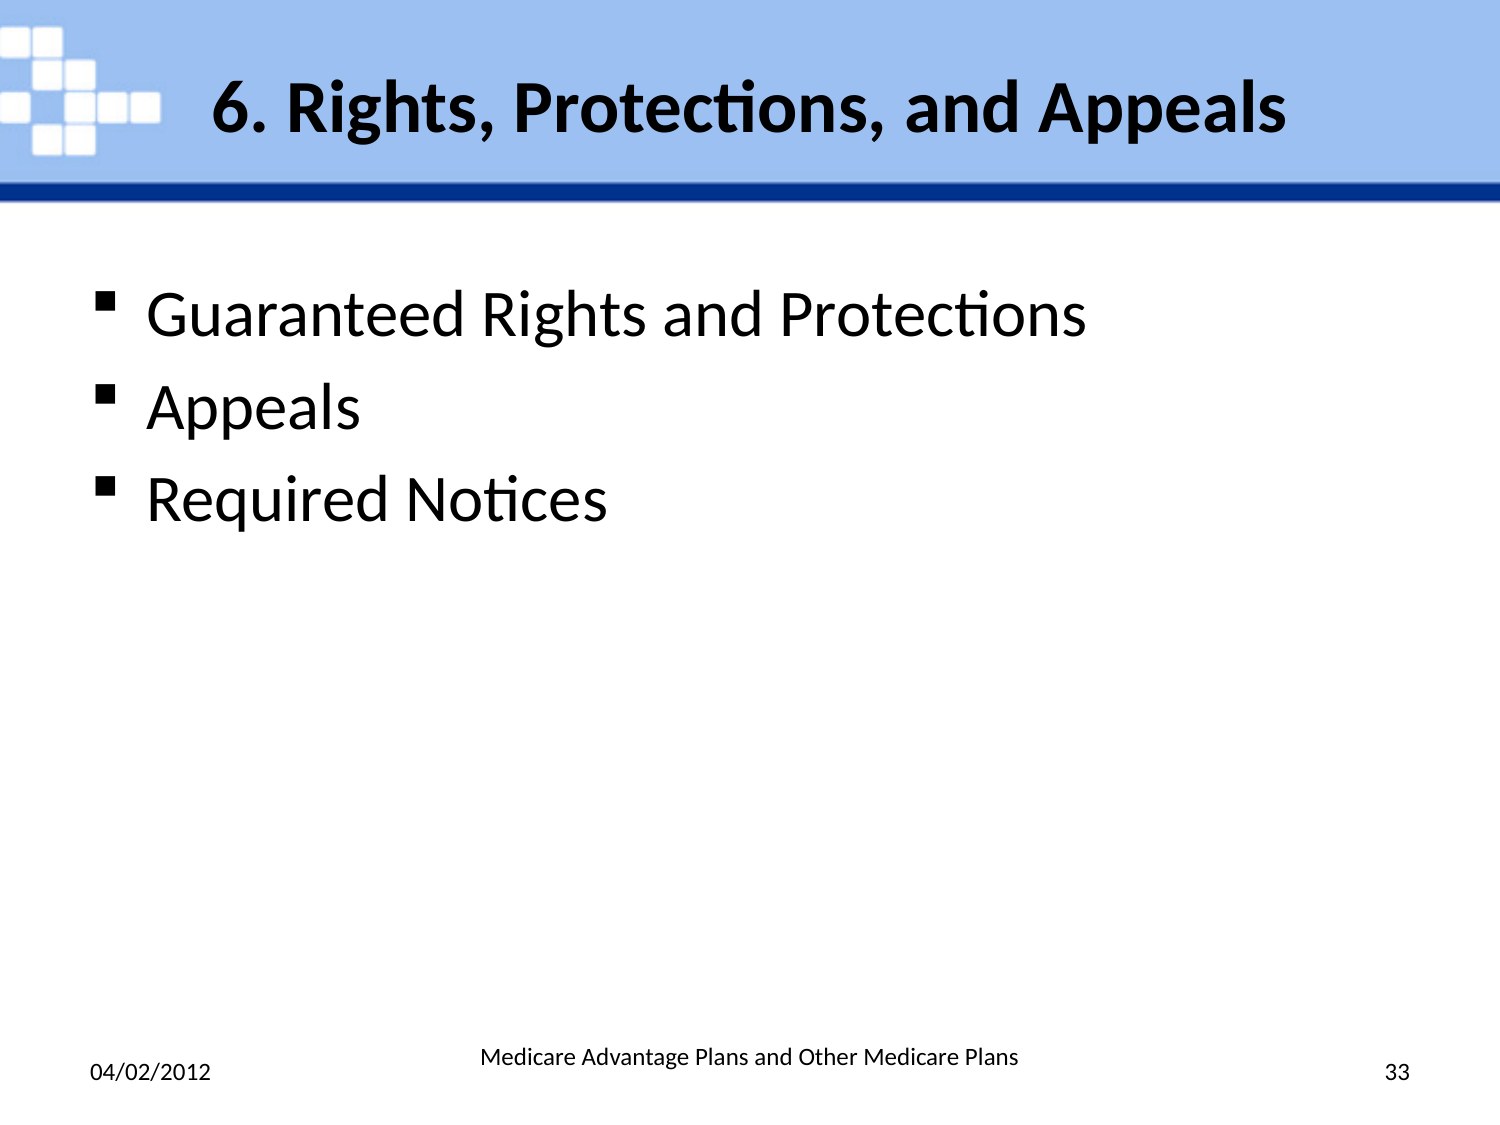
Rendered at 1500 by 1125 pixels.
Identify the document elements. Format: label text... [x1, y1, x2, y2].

title 6. Rights, Protections, and Appeals [74, 12, 1426, 193]
footer Medicare Advantage Plans and Other Medicare Plans [450, 1040, 1050, 1100]
list Guaranteed Rights and Protections Appeals Required Notices [74, 262, 1426, 1006]
slide_number 33 [1074, 1040, 1425, 1100]
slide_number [75, 1040, 425, 1100]
picture [0, 0, 1500, 1125]
